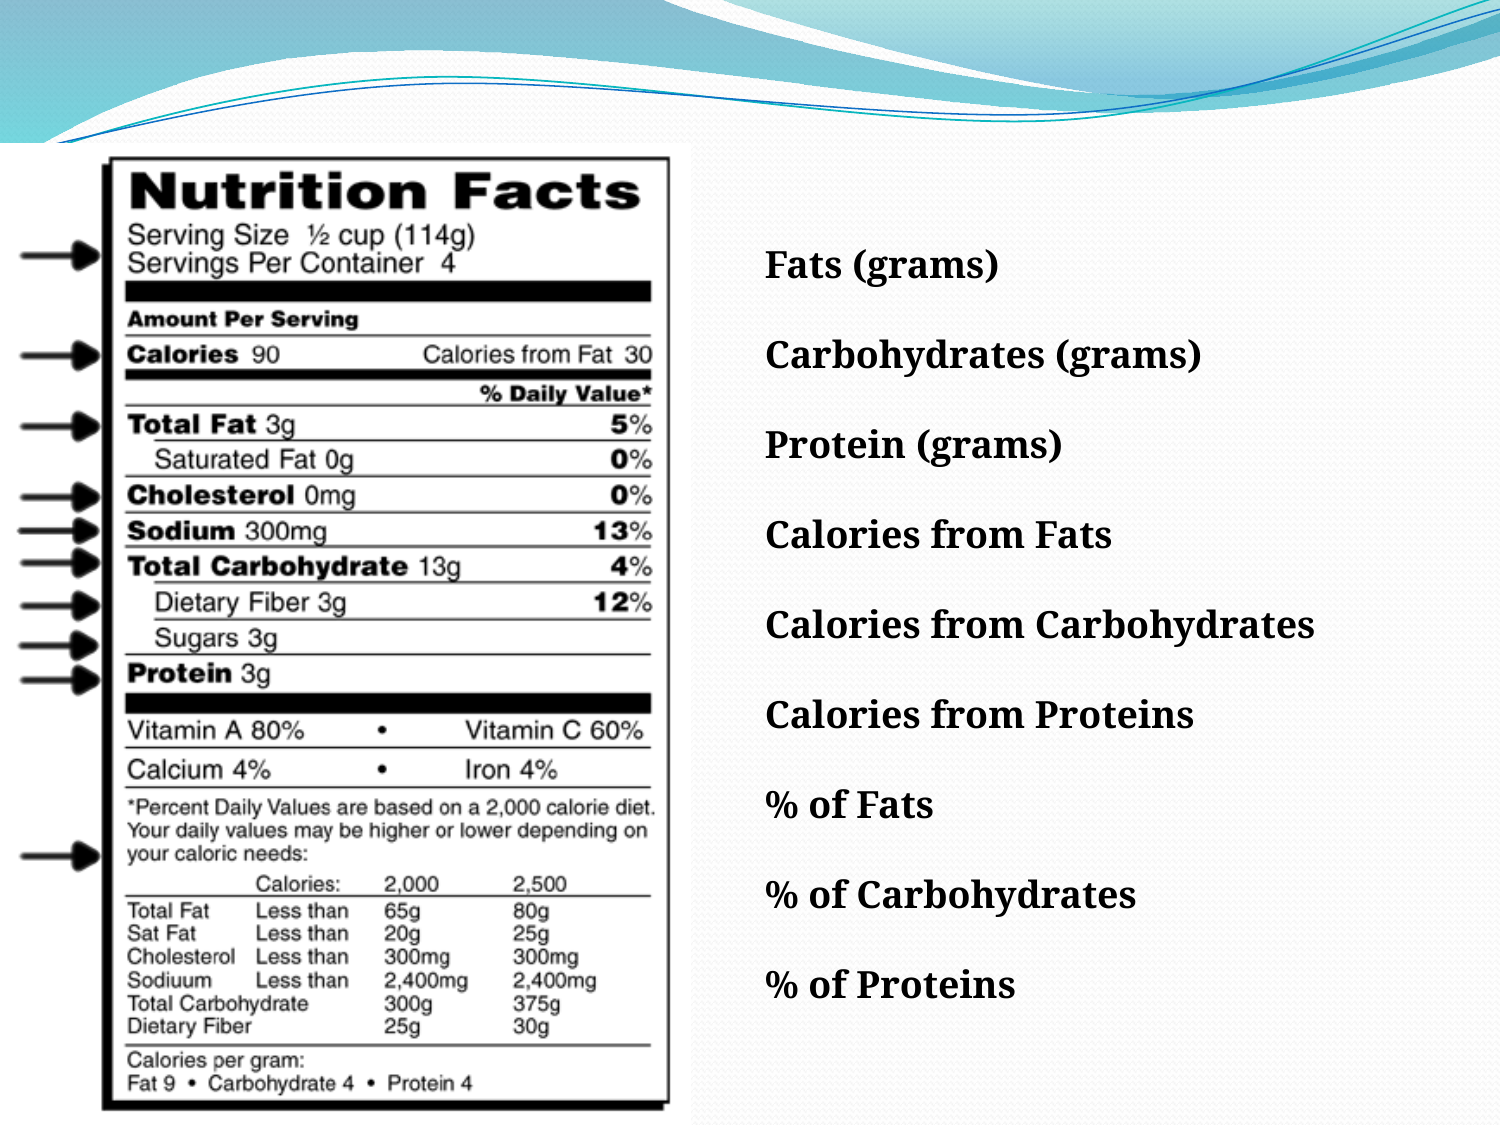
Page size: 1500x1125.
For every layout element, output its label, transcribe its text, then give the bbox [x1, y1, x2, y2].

text_box Fats (grams) Carbohydrates (grams) Protein (grams) Calories from Fats Calories from Carbohydrates Calories from Proteins % of Fats % of Carbohydrates % of Proteins [749, 143, 1363, 1125]
picture [0, 143, 691, 1125]
